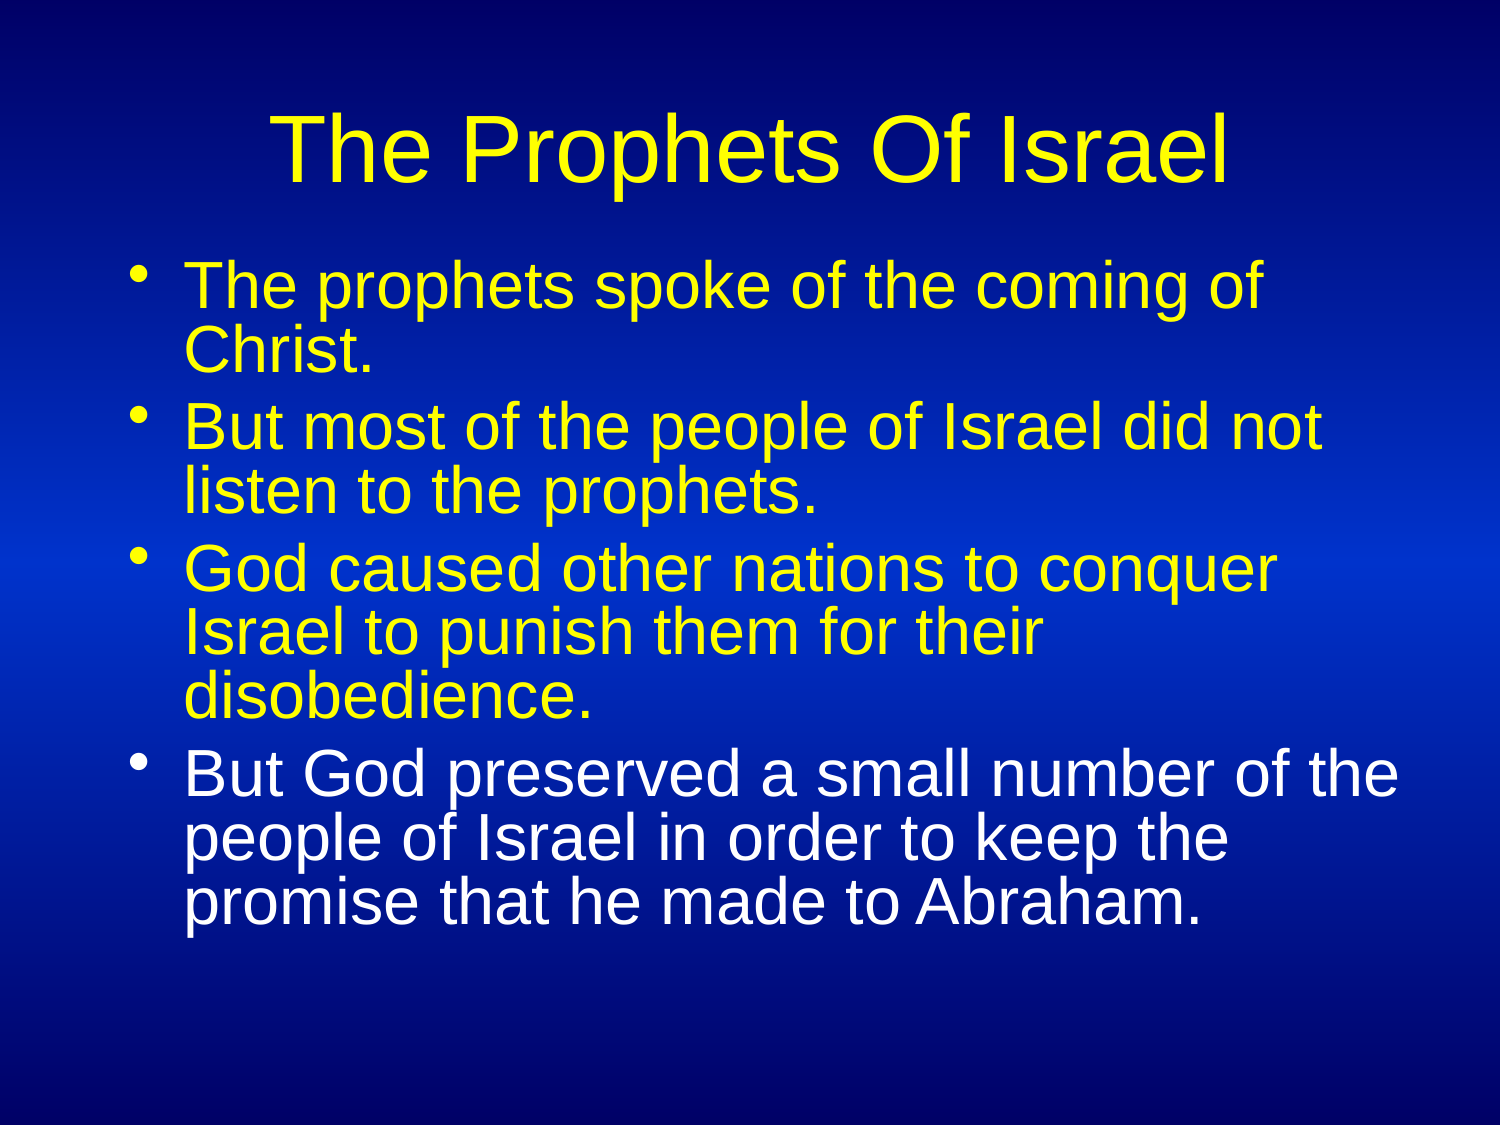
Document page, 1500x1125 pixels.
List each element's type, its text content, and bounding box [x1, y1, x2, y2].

title The Prophets Of Israel [37, 50, 1463, 238]
list The prophets spoke of the coming of Christ. But most of the people of Israel did not listen to the prophets. God caused other nations to conquer Israel to punish them for their disobedience. But God preserved a small number of the people of Israel in order to keep the promise that he made to Abraham. [112, 249, 1438, 1038]
